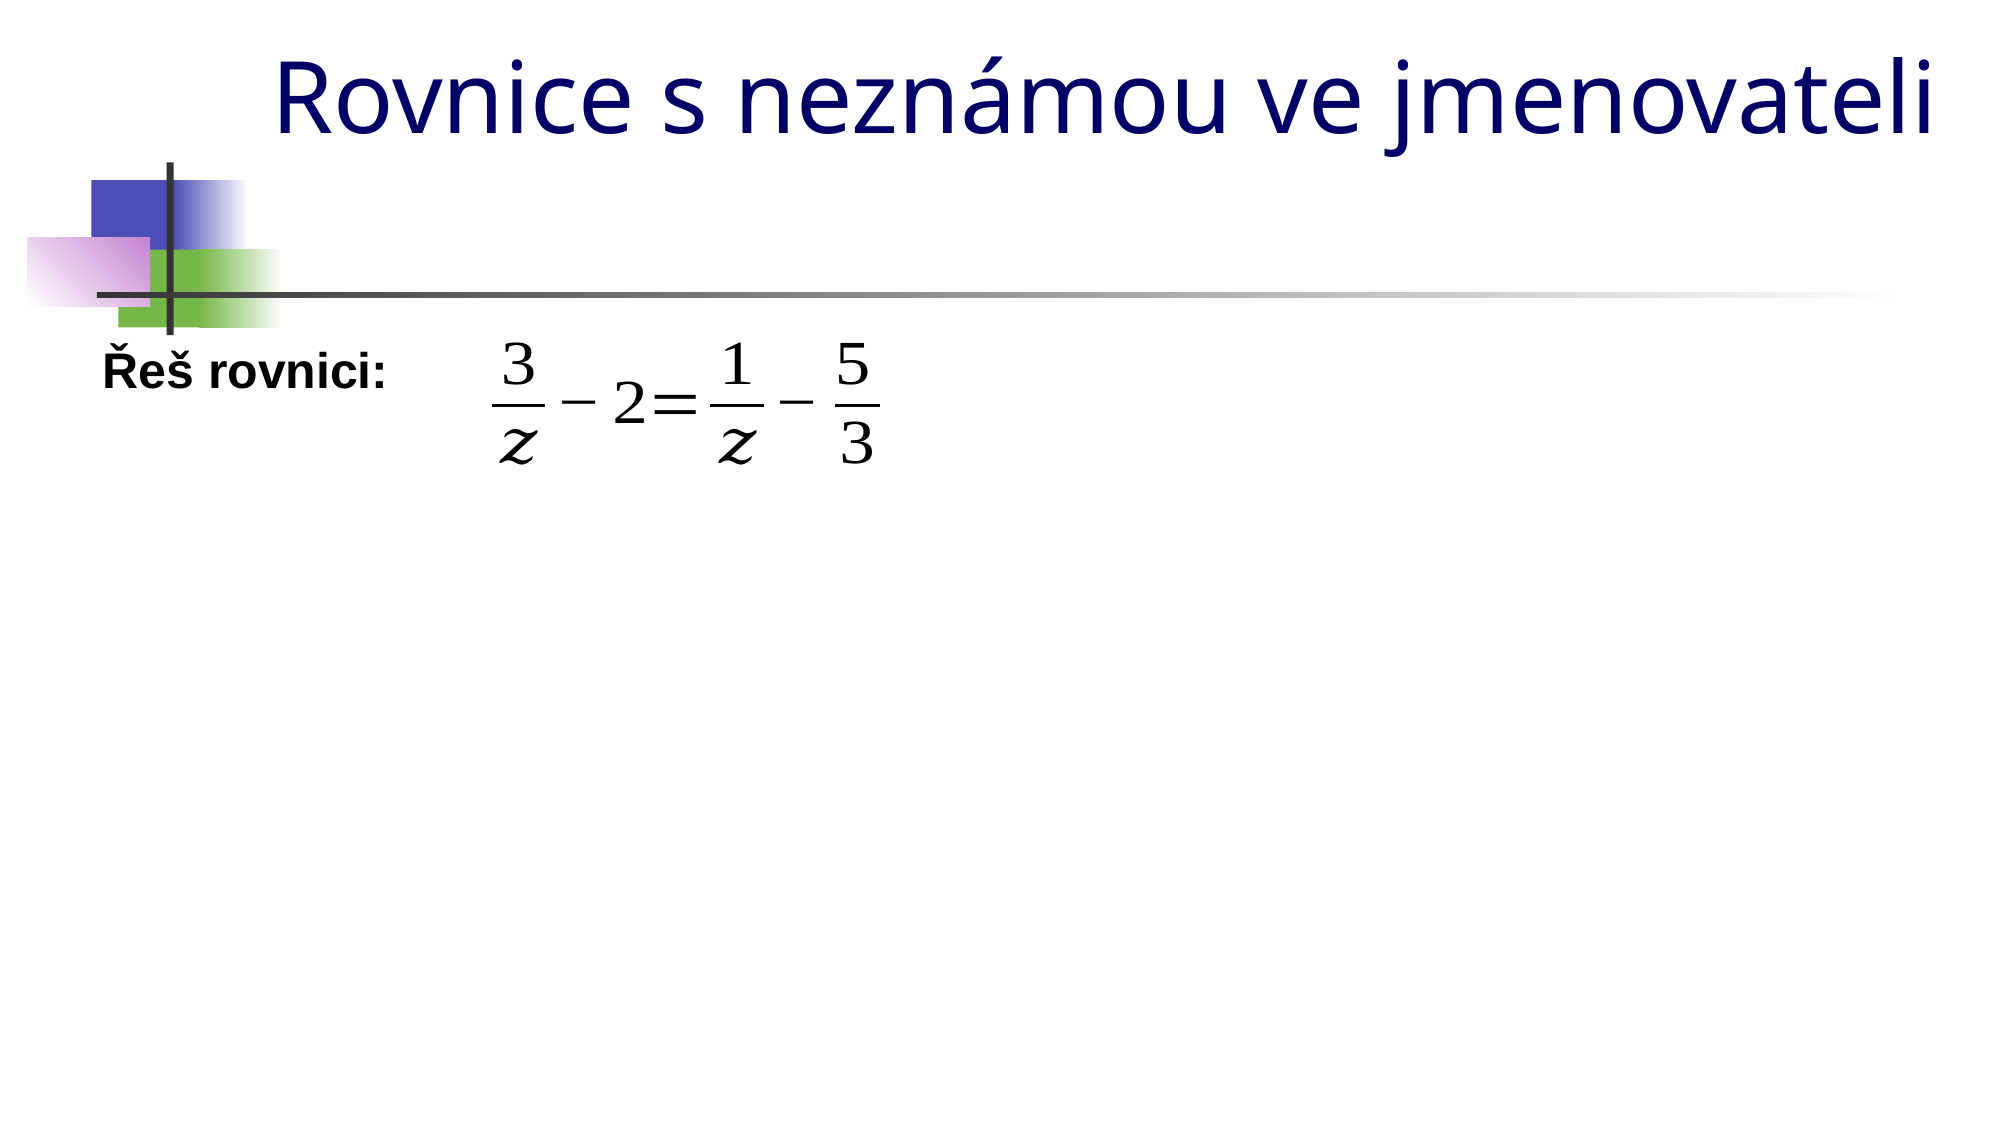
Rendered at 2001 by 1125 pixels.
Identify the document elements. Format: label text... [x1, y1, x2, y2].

title Rovnice s neznámou ve jmenovateli [209, 18, 2000, 169]
text_box Řeš rovnici: [87, 333, 599, 405]
